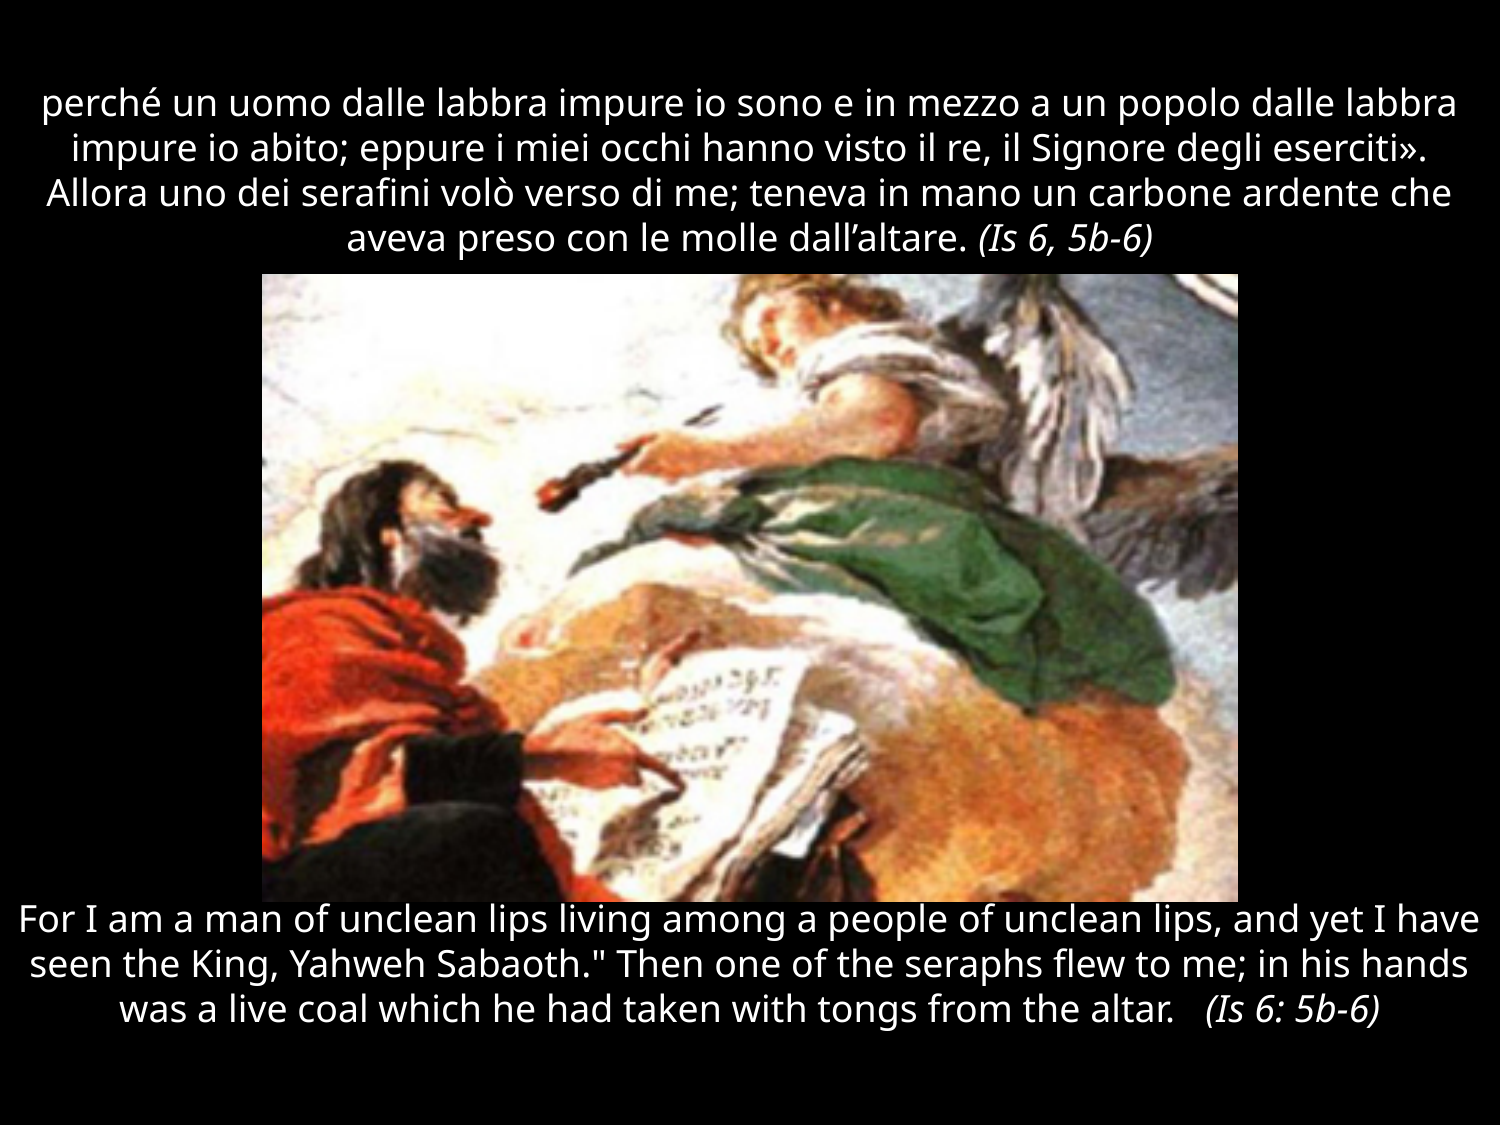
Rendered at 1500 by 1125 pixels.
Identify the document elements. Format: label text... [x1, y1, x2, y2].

text_box For I am a man of unclean lips living among a people of unclean lips, and yet I have seen the King, Yahweh Sabaoth." Then one of the seraphs flew to me; in his hands was a live coal which he had taken with tongs from the altar. (Is 6: 5b-6) [0, 887, 1500, 1038]
picture [262, 274, 1238, 902]
title perché un uomo dalle labbra impure io sono e in mezzo a un popolo dalle labbra impure io abito; eppure i miei occhi hanno visto il re, il Signore degli eserciti». Allora uno dei serafini volò verso di me; teneva in mano un carbone ardente che aveva preso con le molle dall’altare. (Is 6, 5b-6) [0, 75, 1500, 263]
